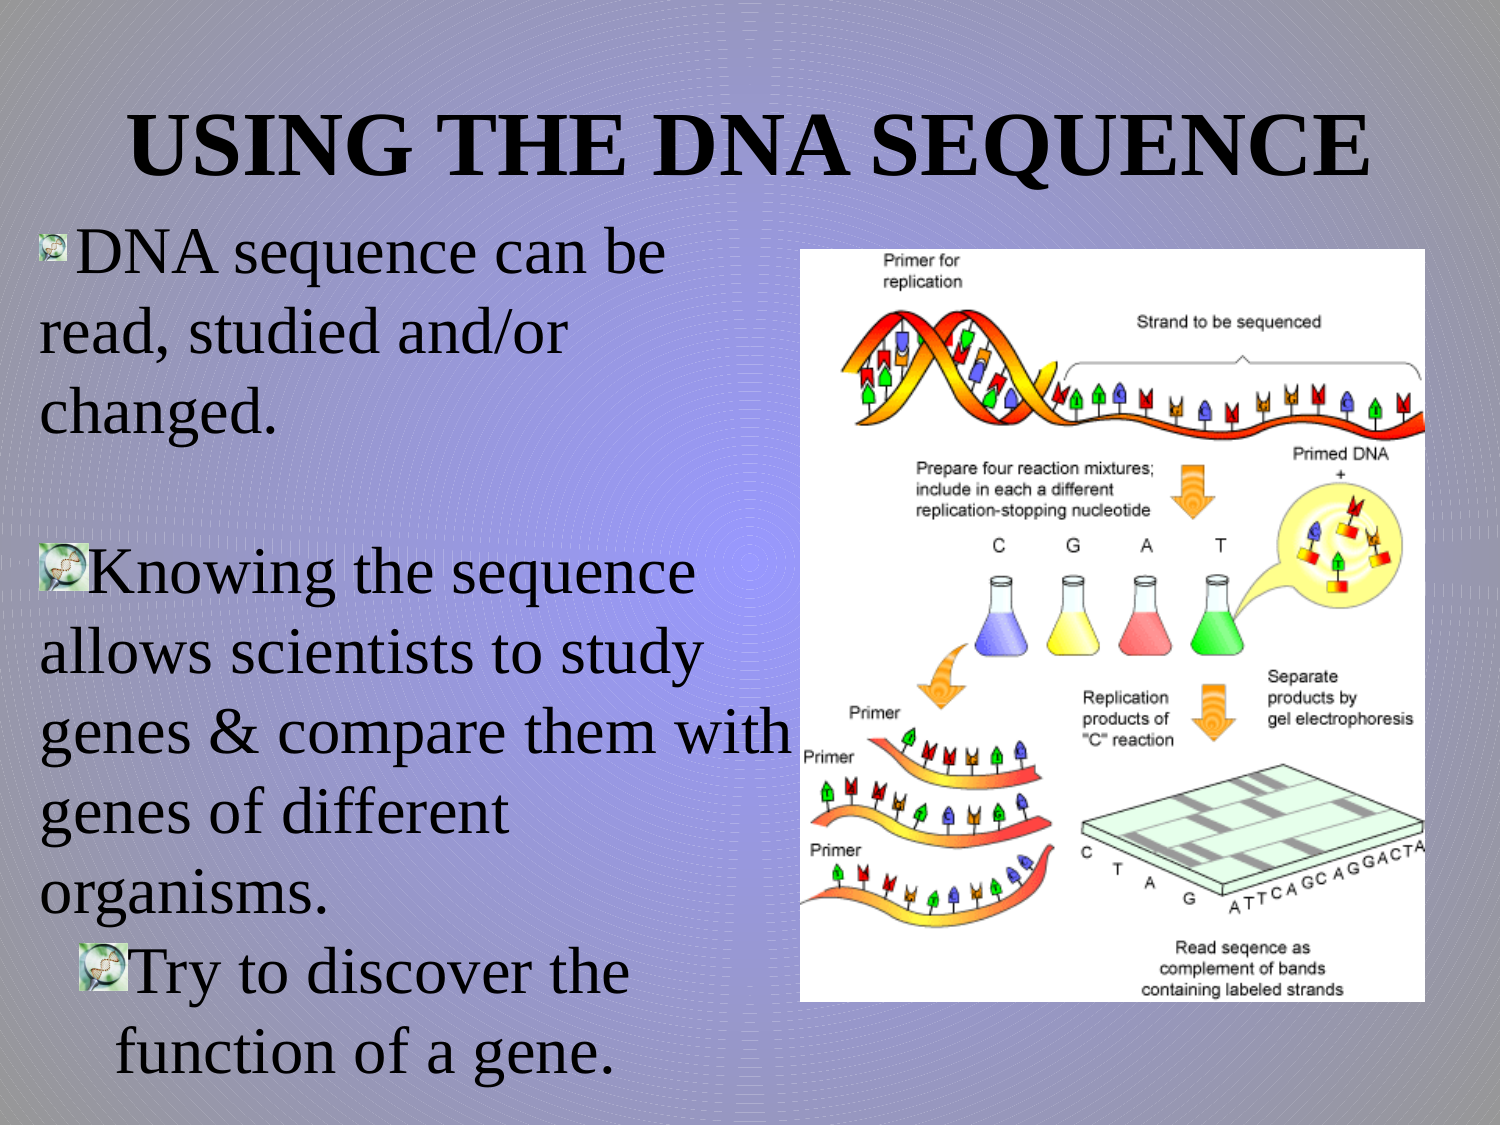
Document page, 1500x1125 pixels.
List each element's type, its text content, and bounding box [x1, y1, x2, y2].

picture [39, 543, 89, 591]
picture [799, 249, 1426, 1002]
picture [79, 943, 128, 991]
title Using the DNA sequence [75, 45, 1425, 233]
text_box DNA sequence can be read, studied and/or changed. Knowing the sequence allows scientists to study genes & compare them with genes of different organisms. Try to discover the function of a gene. [24, 199, 825, 1125]
picture [39, 234, 67, 261]
